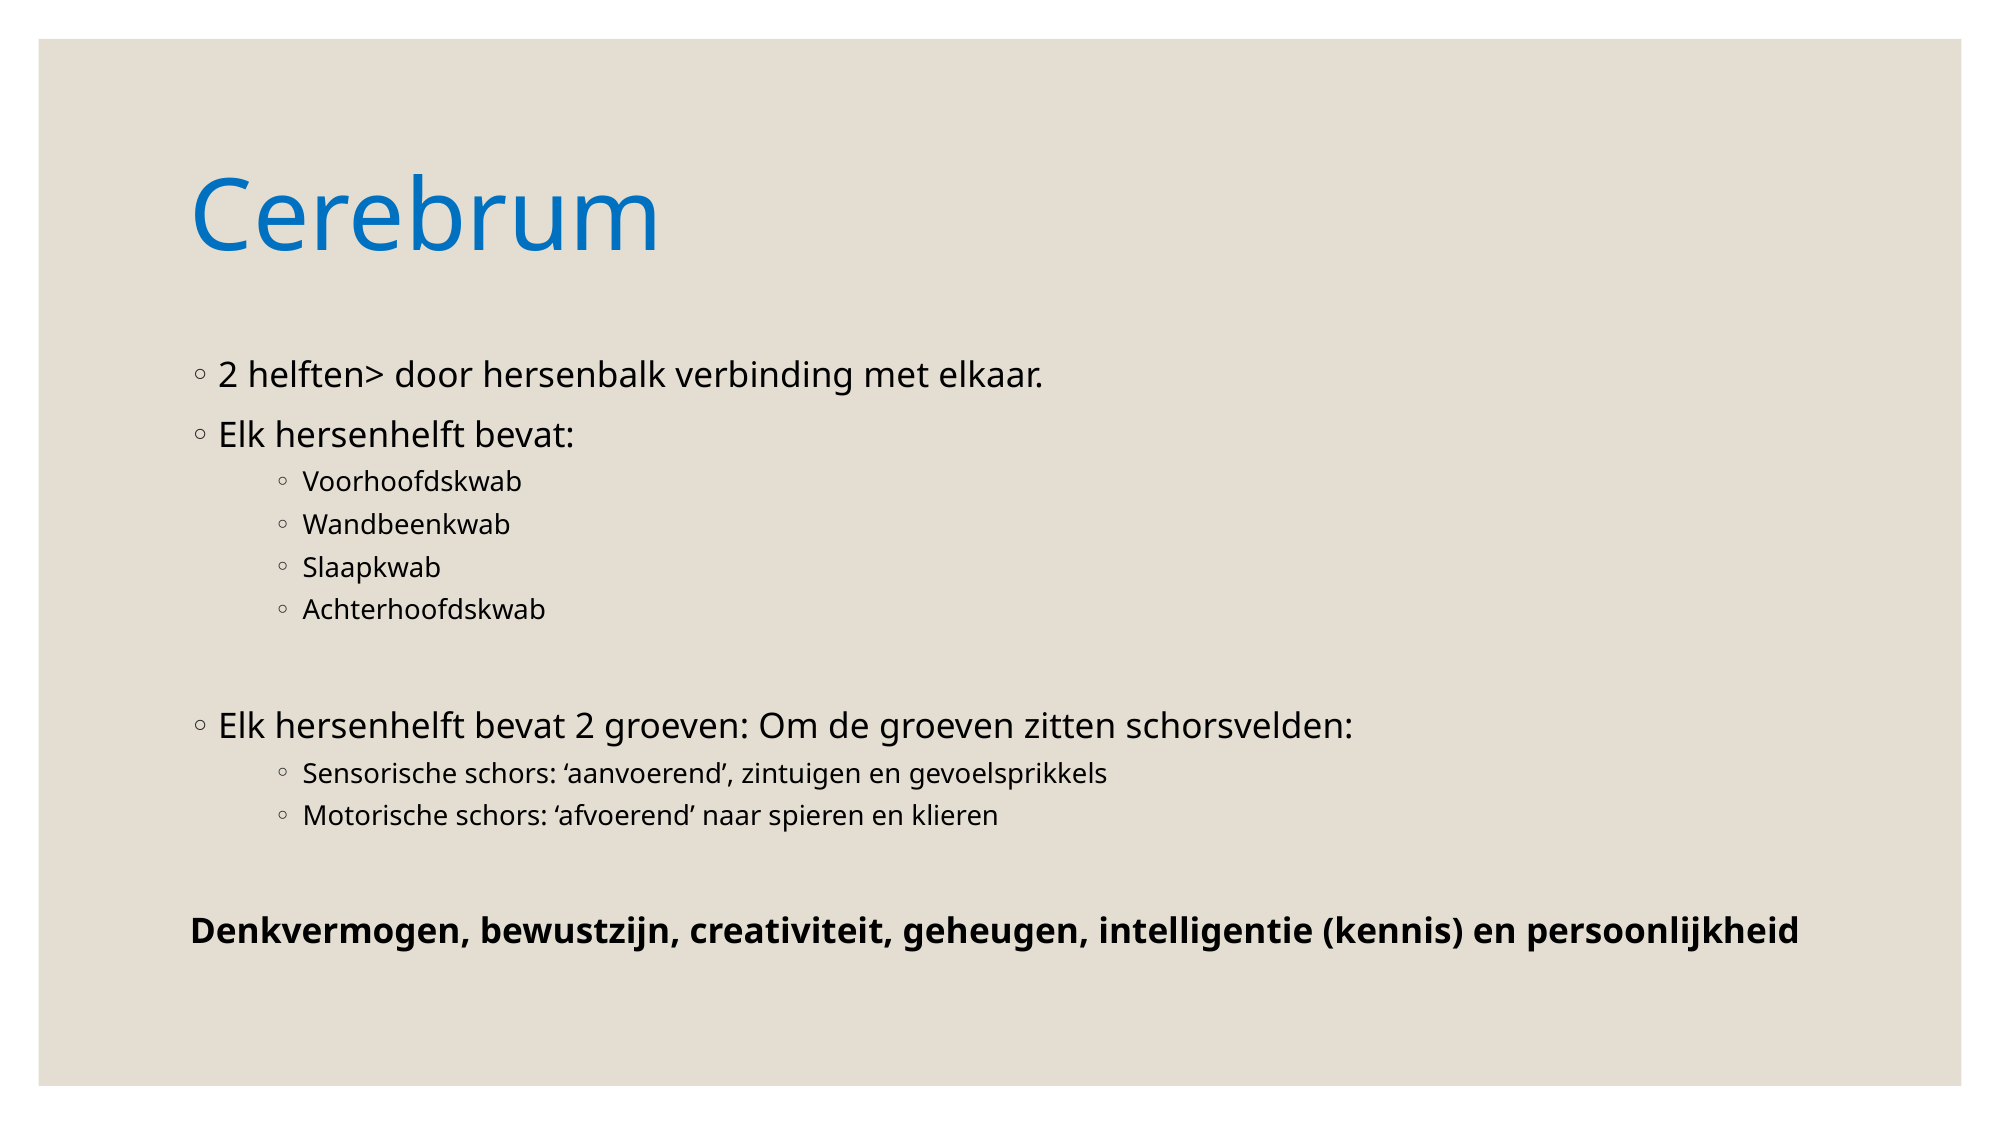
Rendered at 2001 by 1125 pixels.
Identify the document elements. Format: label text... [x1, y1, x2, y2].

title Cerebrum [174, 105, 1825, 331]
list 2 helften> door hersenbalk verbinding met elkaar. Elk hersenhelft bevat: Voorhoofdskwab Wandbeenkwab Slaapkwab Achterhoofdskwab Elk hersenhelft bevat 2 groeven: Om de groeven zitten schorsvelden: Sensorische schors: ‘aanvoerend’, zintuigen en gevoelsprikkels Motorische schors: ‘afvoerend’ naar spieren en klieren Denkvermogen, bewustzijn, creativiteit, geheugen, intelligentie (kennis) en persoonlijkheid [174, 345, 1825, 990]
